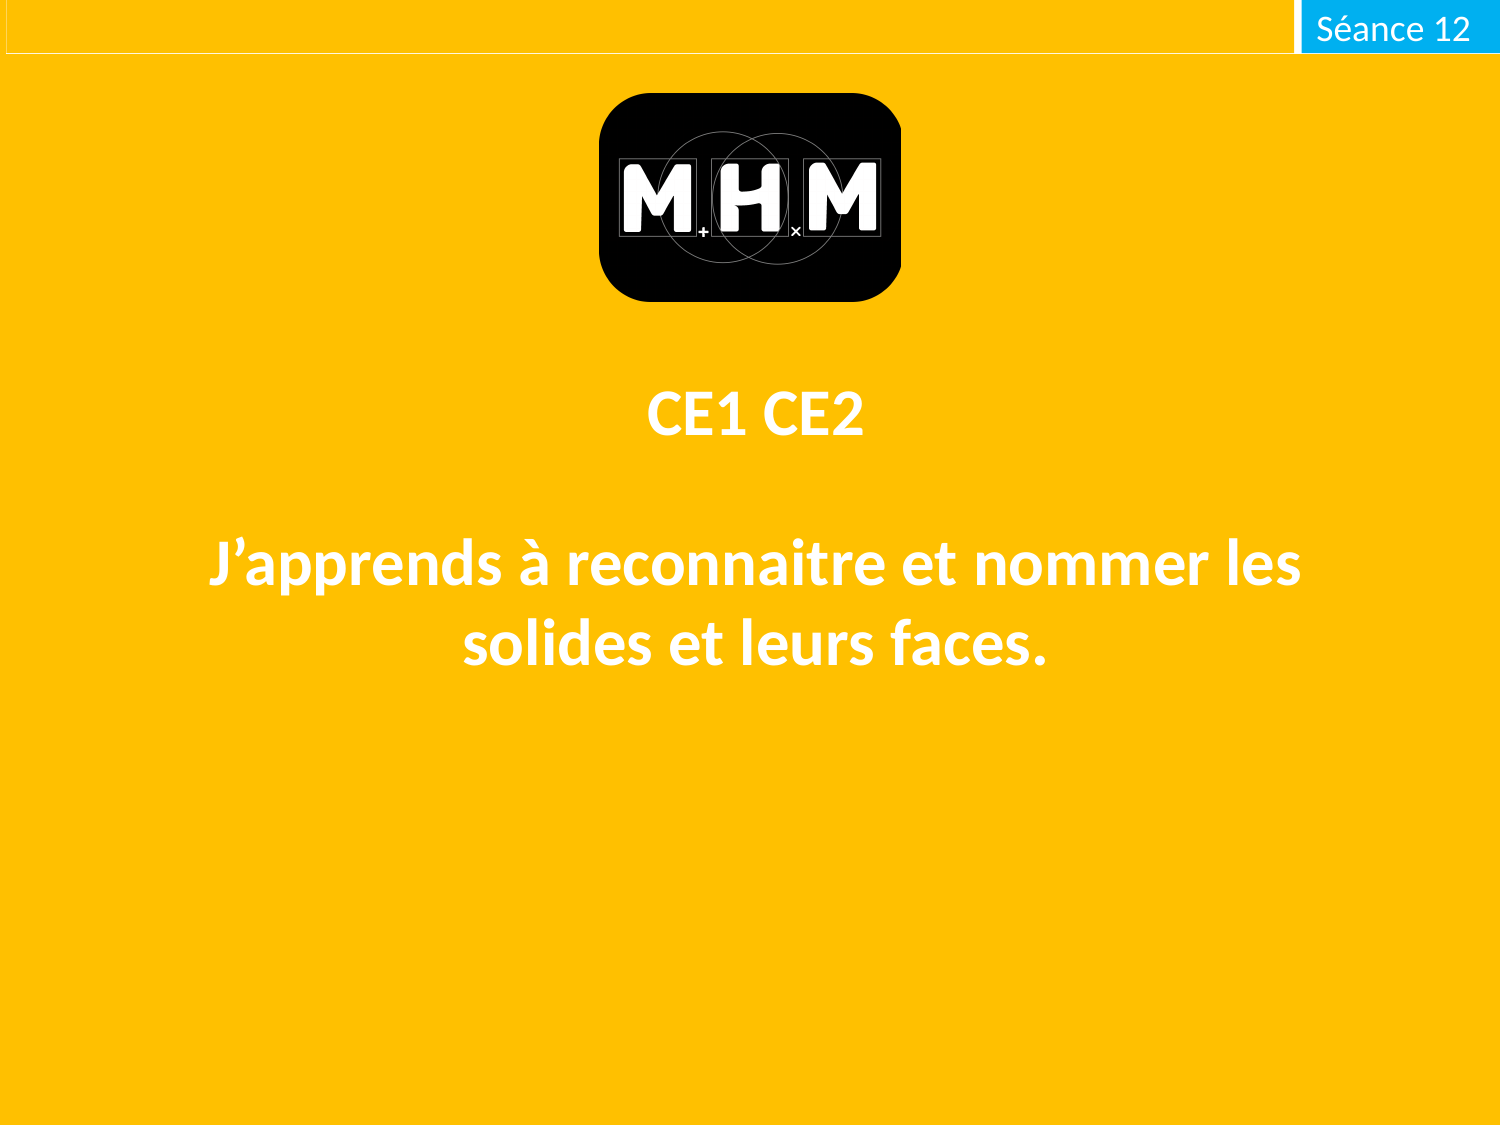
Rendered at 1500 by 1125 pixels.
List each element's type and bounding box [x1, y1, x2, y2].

text_box [0, 54, 1500, 1125]
